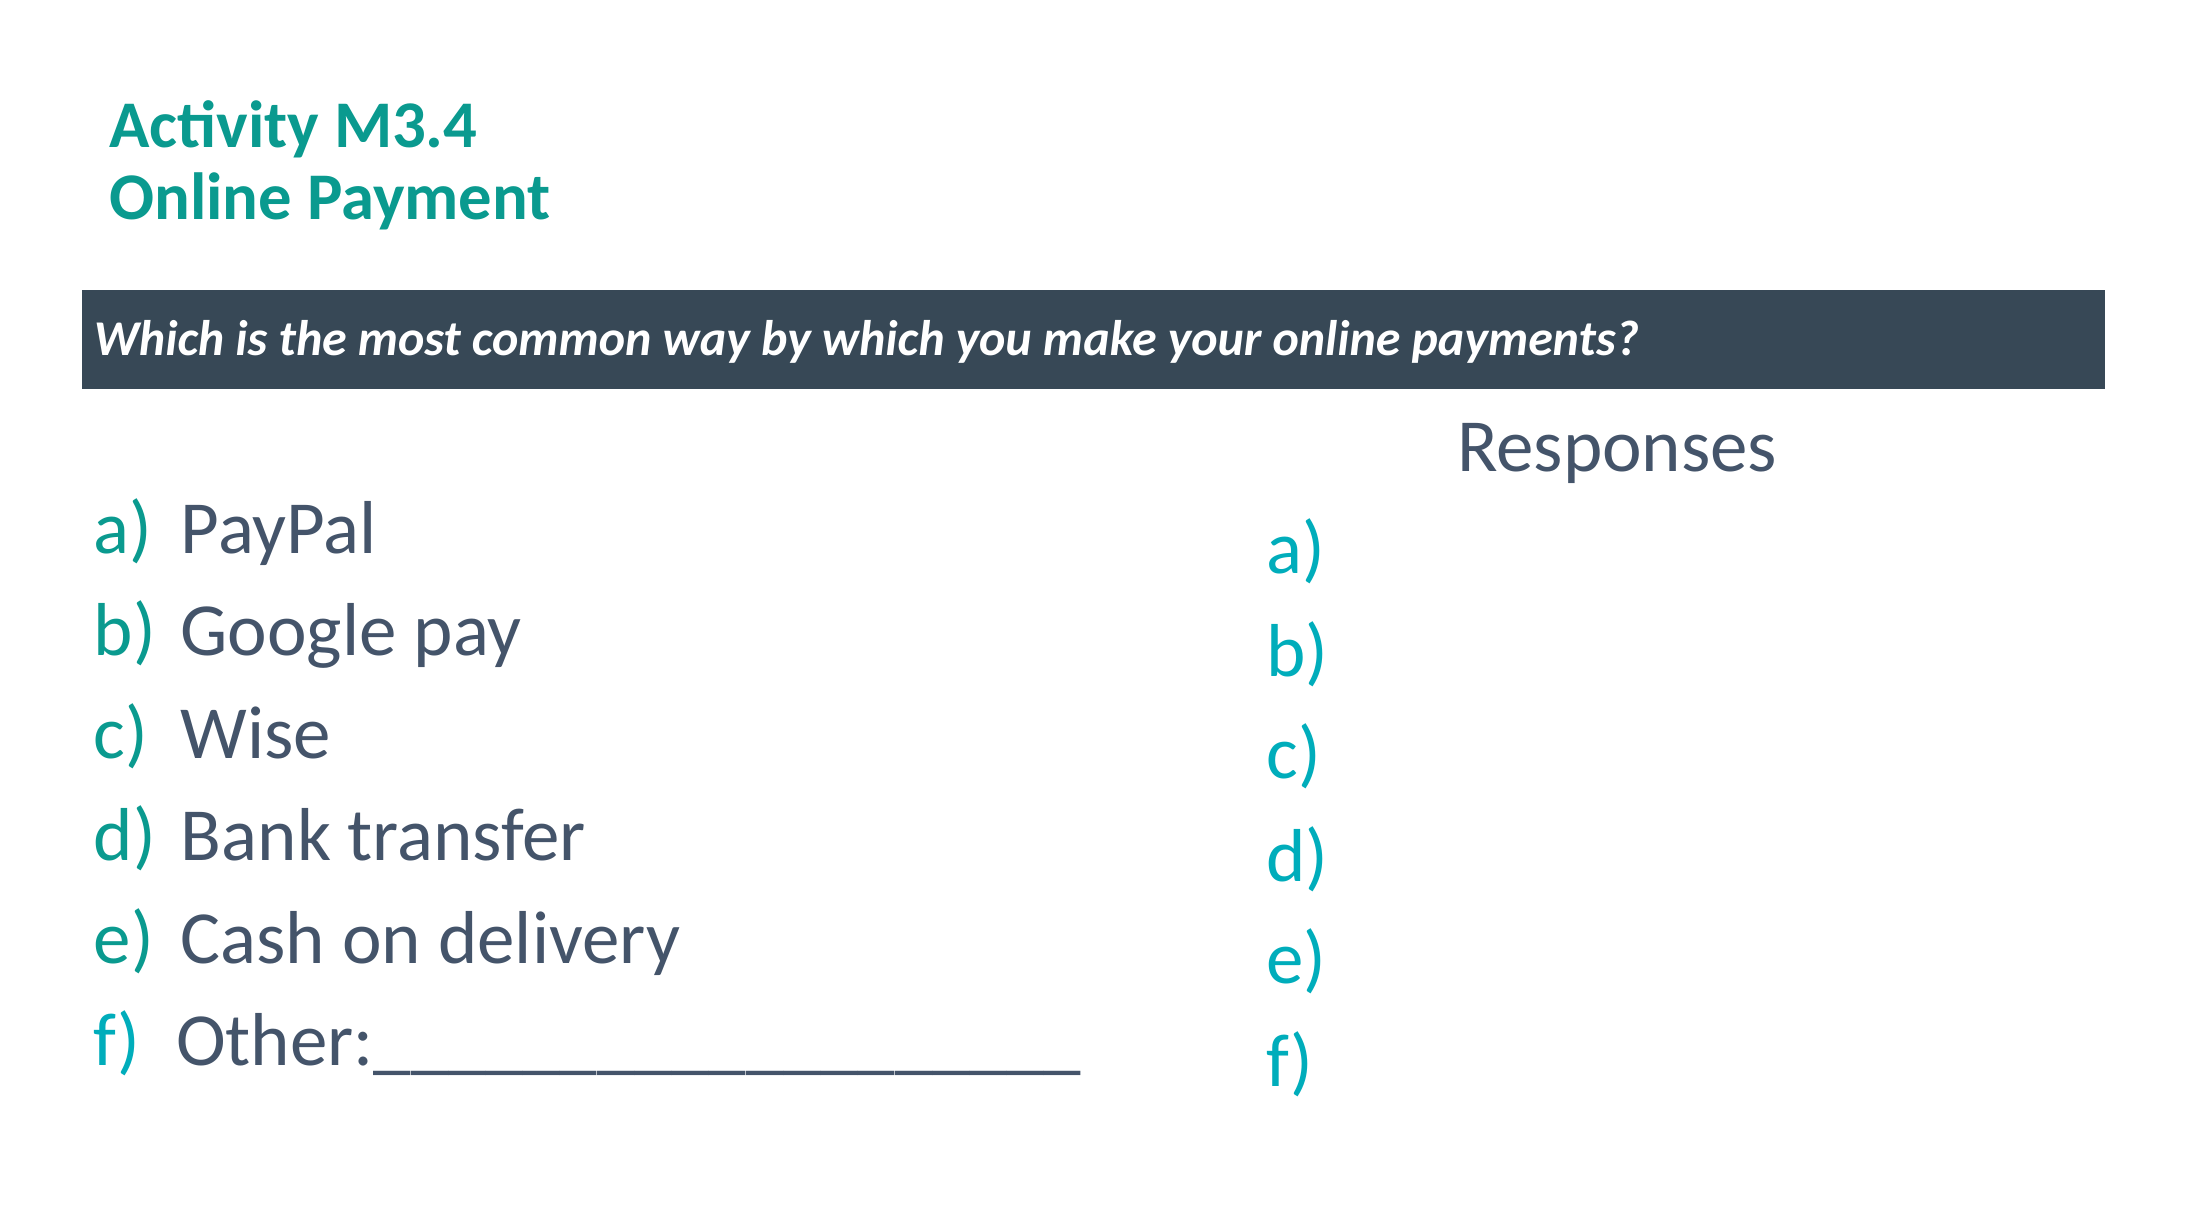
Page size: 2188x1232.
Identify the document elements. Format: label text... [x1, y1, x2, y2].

list Which is the most common way by which you make your online payments? [82, 290, 2105, 389]
list PayPal Google pay Wise Bank transfer Cash on delivery f) Other:___________________ [82, 470, 1094, 1157]
title Activity M3.4 Online Payment [82, 70, 2106, 254]
text_box Responses a) b) c) d) e) f) [1254, 388, 1980, 1134]
